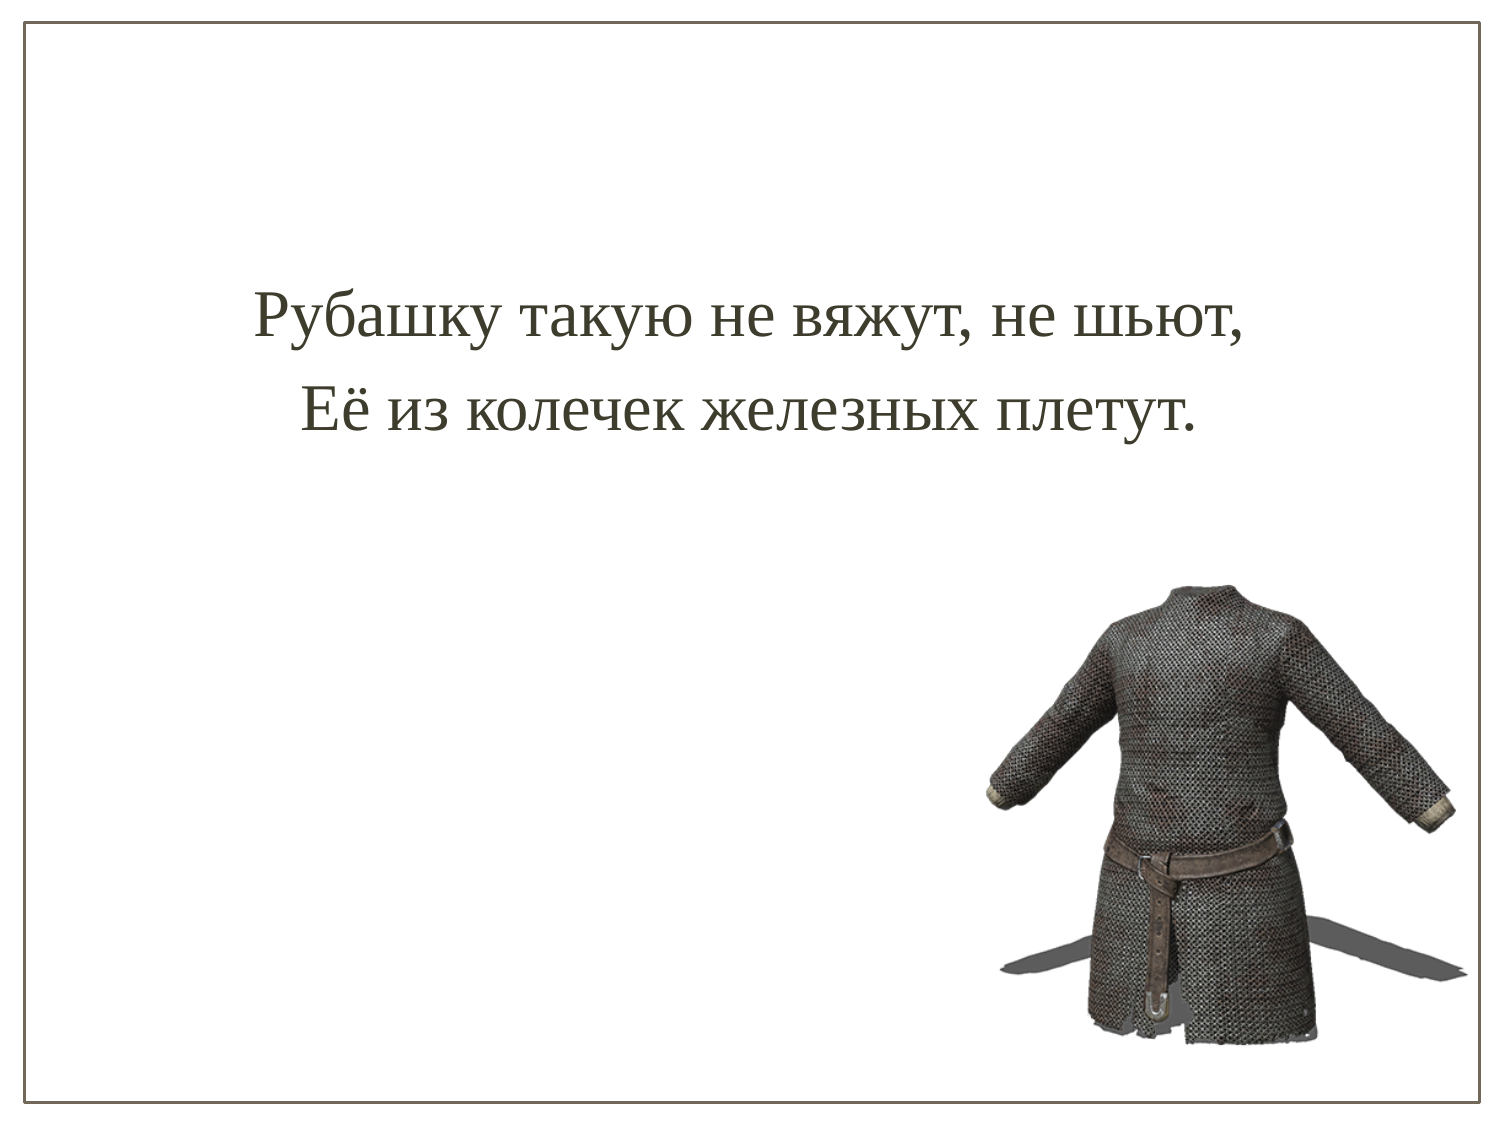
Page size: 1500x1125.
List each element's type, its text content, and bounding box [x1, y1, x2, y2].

picture [897, 503, 1500, 1125]
list Рубашку такую не вяжут, не шьют, Её из колечек железных плетут. [75, 262, 1425, 1005]
